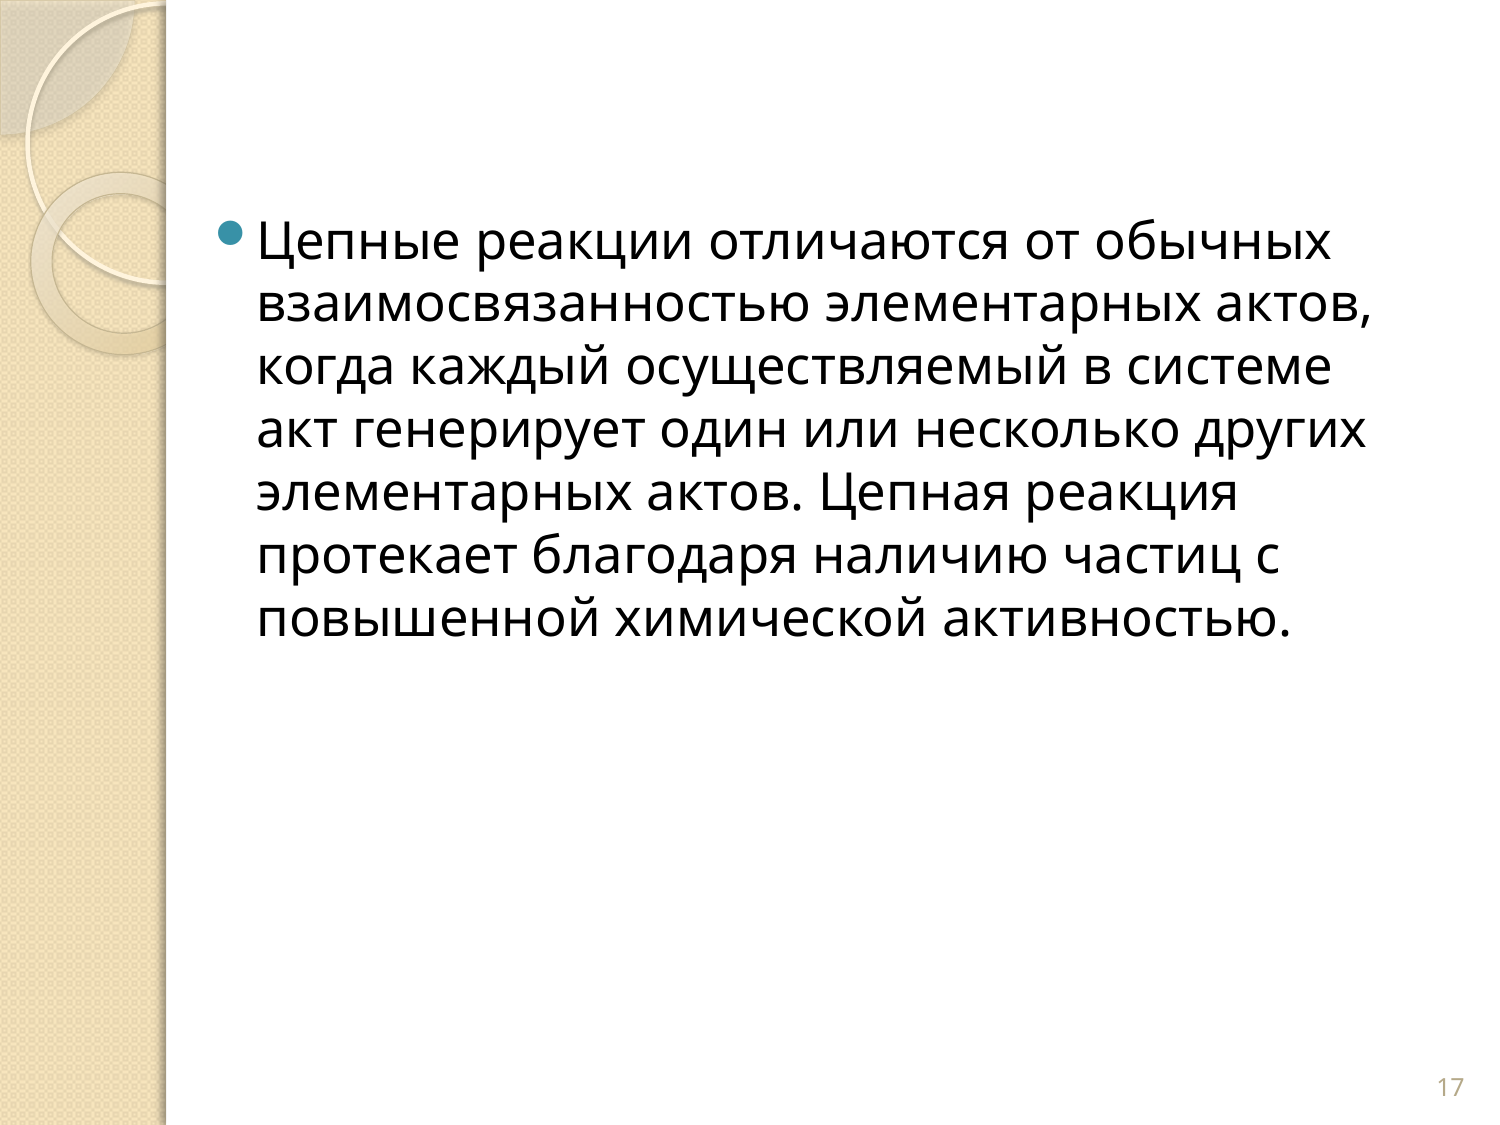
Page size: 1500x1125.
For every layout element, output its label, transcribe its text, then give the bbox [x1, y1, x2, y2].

list Цепные реакции отличаются от обычных взаимосвязанностью элементарных актов, когда каждый осуществляемый в системе акт генерирует один или несколько других элементарных актов. Цепная реакция протекает благодаря наличию частиц с повышенной химической активностью. [187, 198, 1395, 665]
slide_number 17 [1413, 1034, 1488, 1113]
